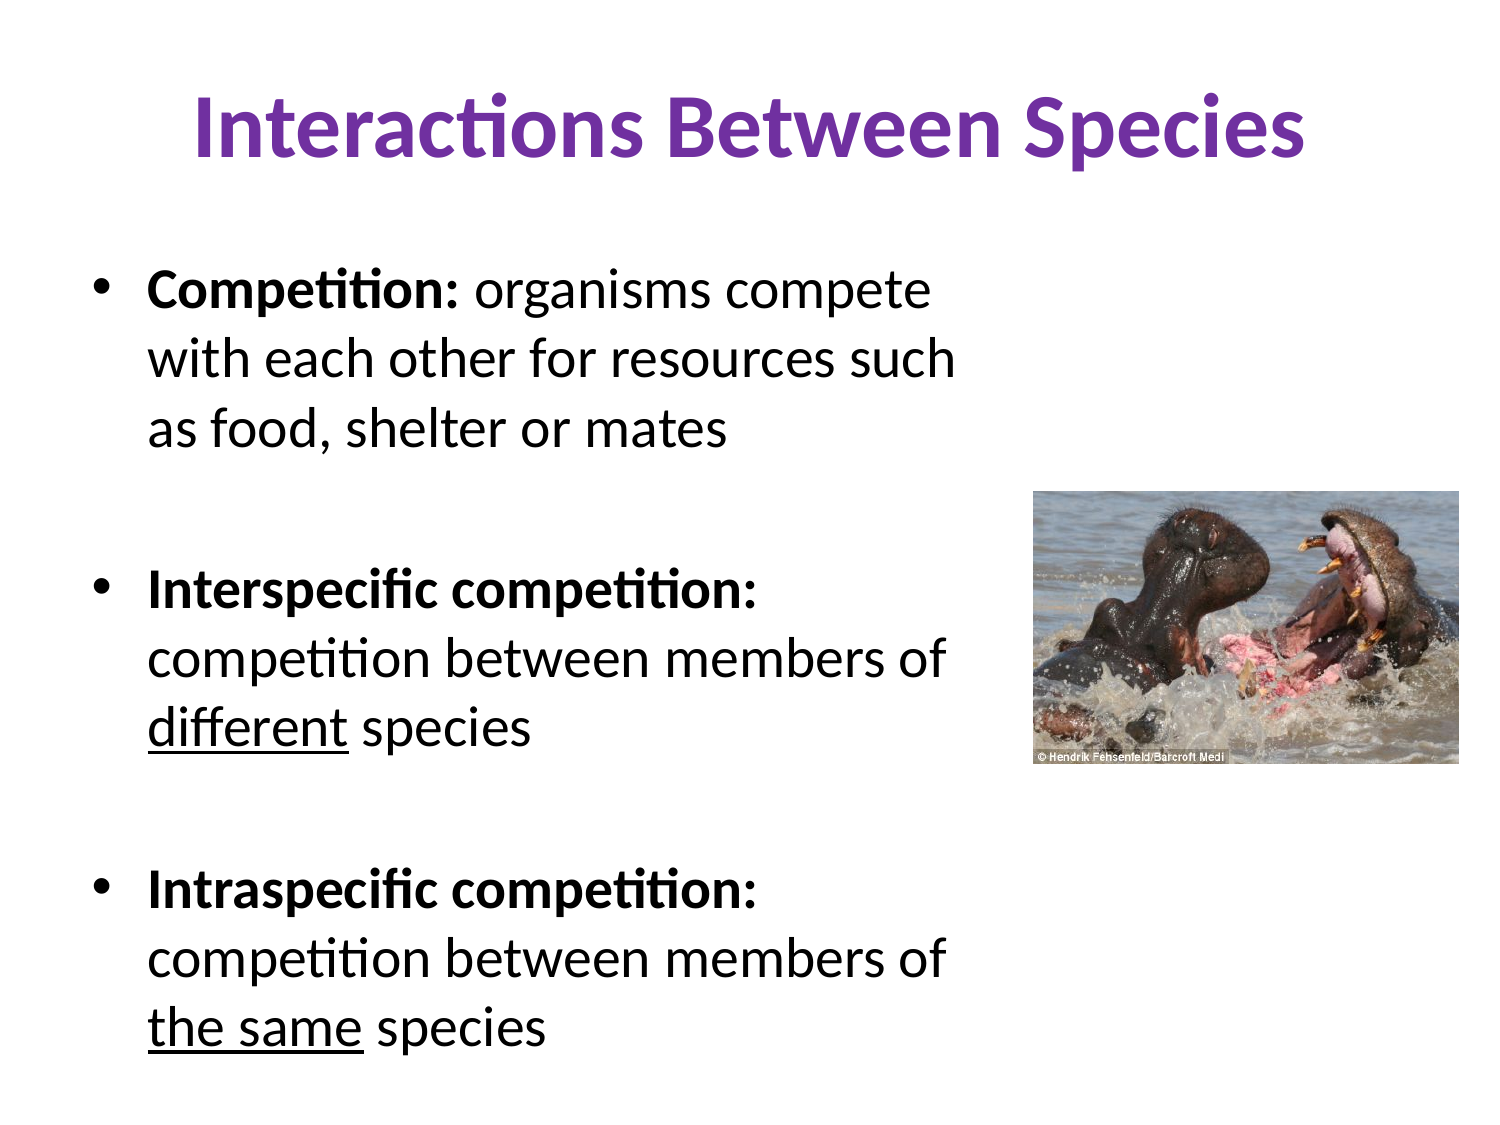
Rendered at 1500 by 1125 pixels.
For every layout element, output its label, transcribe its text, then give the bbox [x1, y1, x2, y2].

list Competition: organisms compete with each other for resources such as food, shelter or mates Interspecific competition: competition between members of different species Intraspecific competition: competition between members of the same species [76, 243, 987, 1071]
picture [1033, 491, 1459, 764]
title Interactions Between Species [75, 45, 1425, 197]
